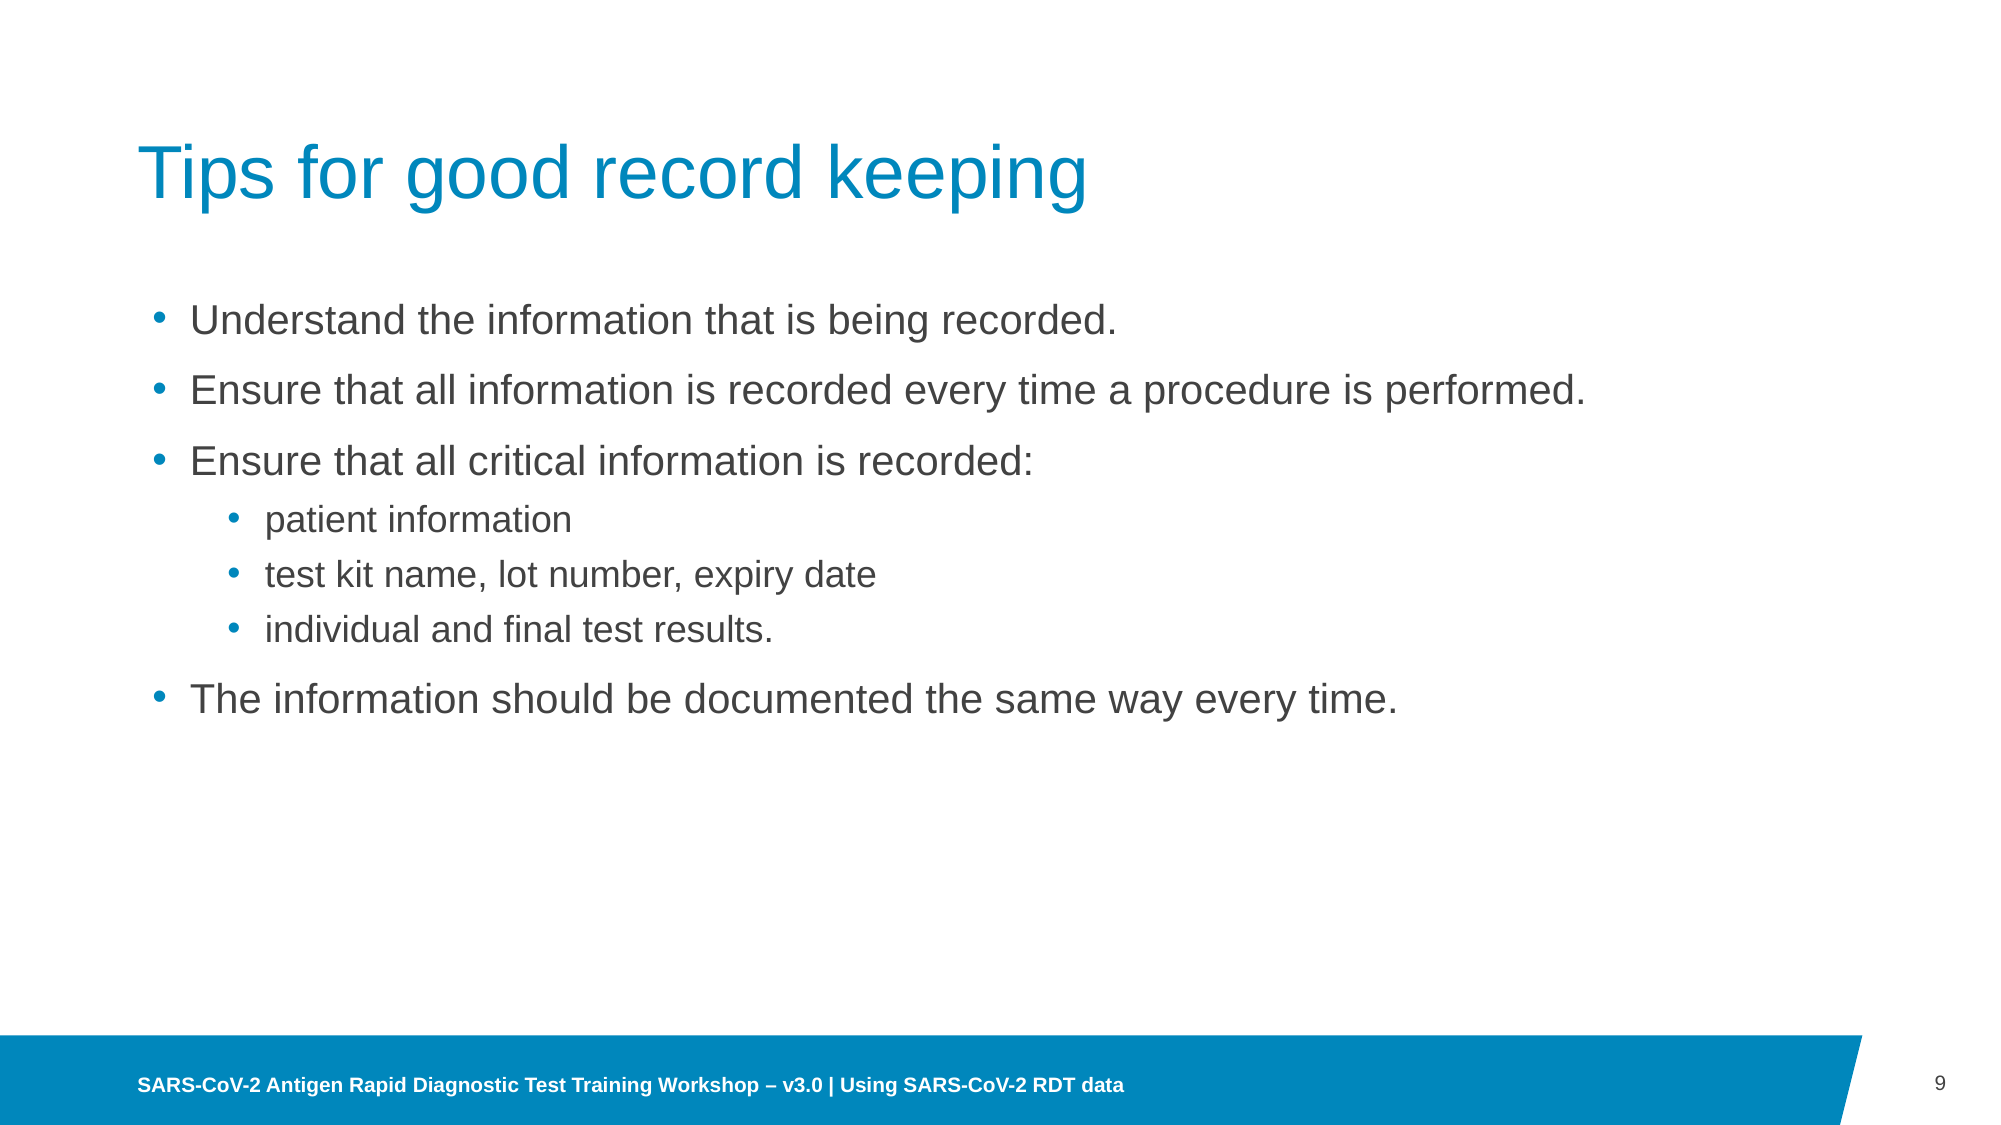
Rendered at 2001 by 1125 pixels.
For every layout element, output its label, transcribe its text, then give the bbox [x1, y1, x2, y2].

footer SARS-CoV-2 Antigen Rapid Diagnostic Test Training Workshop – v3.0 | Using SARS-CoV-2 RDT data [137, 1042, 1338, 1125]
list Understand the information that is being recorded. Ensure that all information is recorded every time a procedure is performed. Ensure that all critical information is recorded: patient information test kit name, lot number, expiry date individual and final test results. The information should be documented the same way every time. [137, 284, 1863, 1014]
slide_number 9 [1862, 1035, 1947, 1125]
title Tips for good record keeping [137, 59, 1863, 215]
